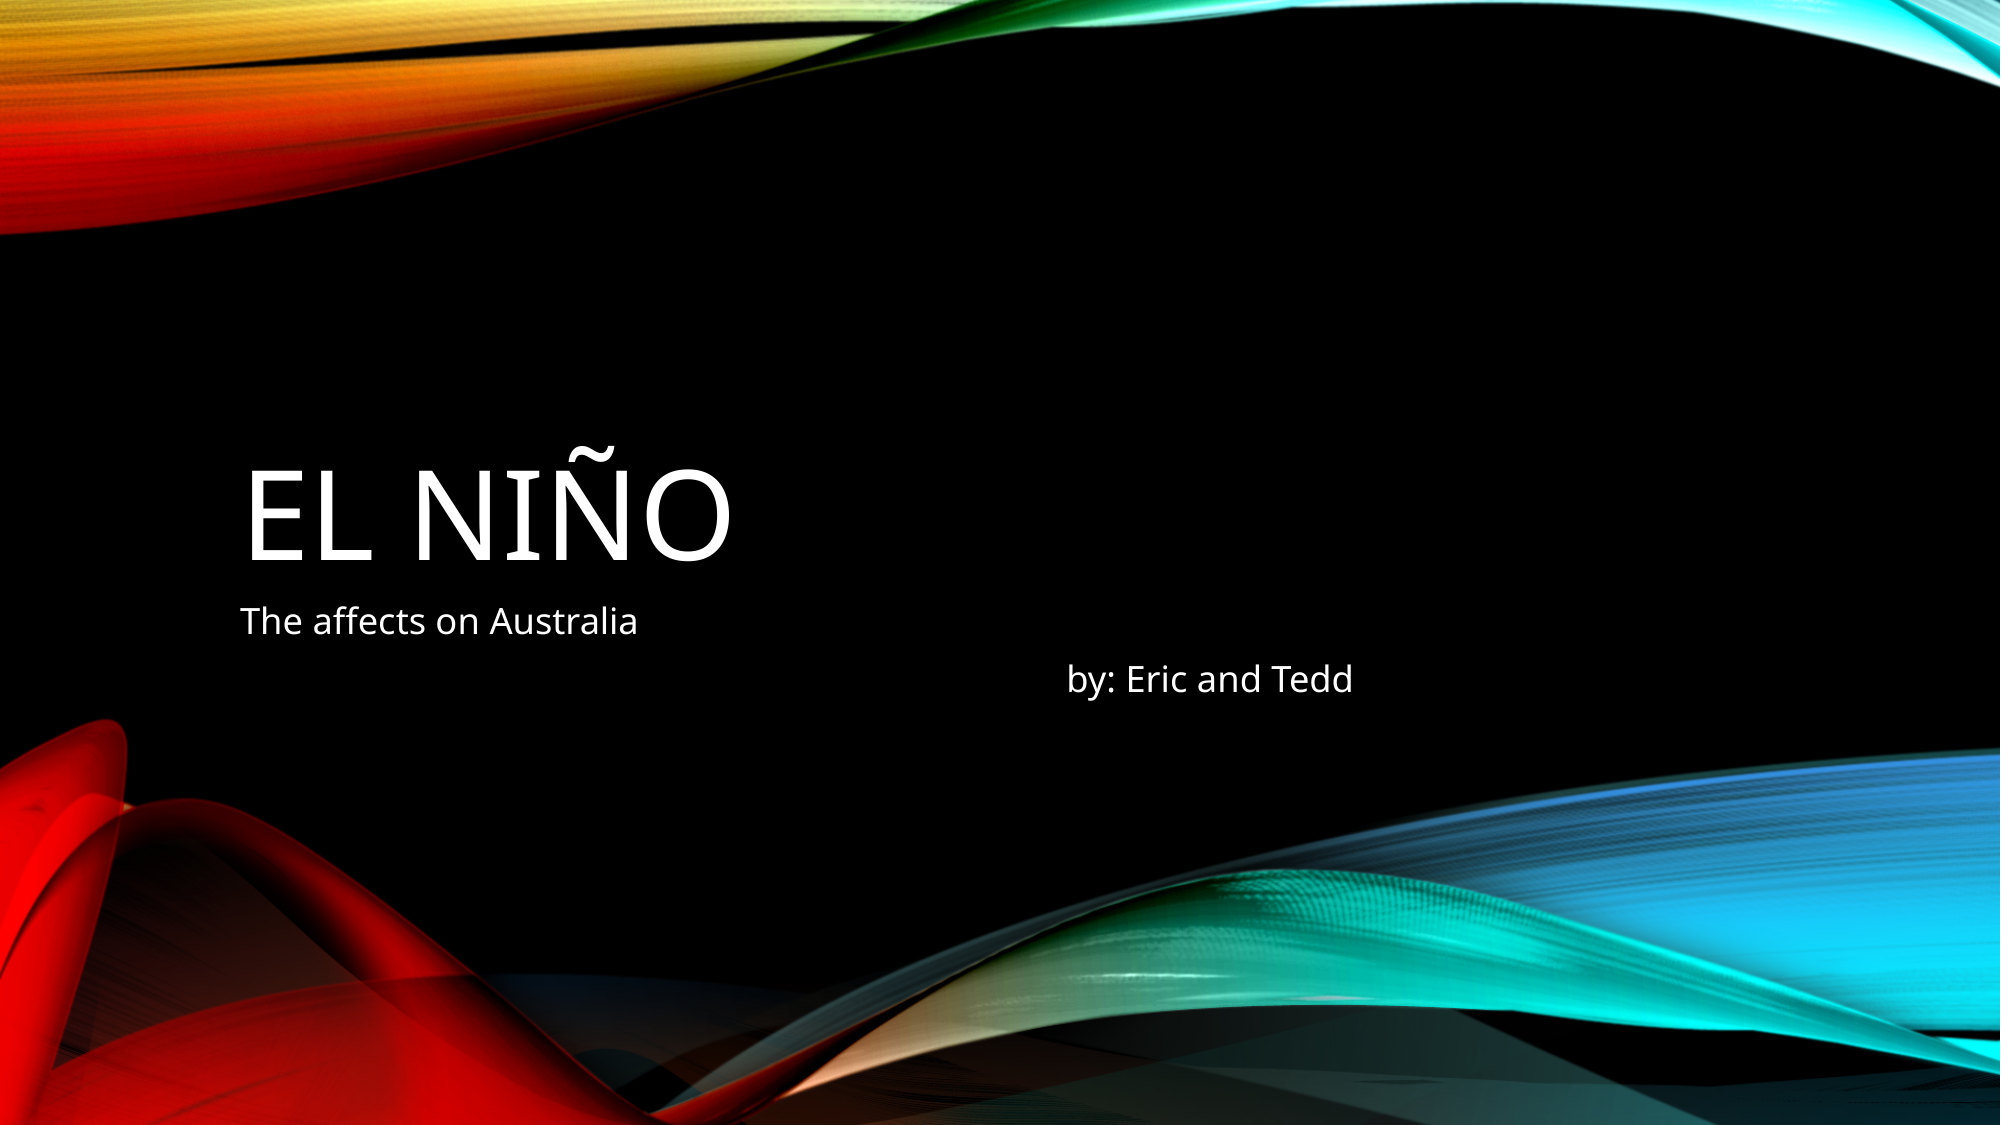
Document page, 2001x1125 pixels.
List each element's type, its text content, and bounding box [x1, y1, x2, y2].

picture [0, 0, 2000, 237]
subtitle The affects on Australia by: Eric and Tedd [225, 595, 1775, 709]
picture [0, 717, 2000, 1125]
title El Niño [225, 295, 1775, 595]
